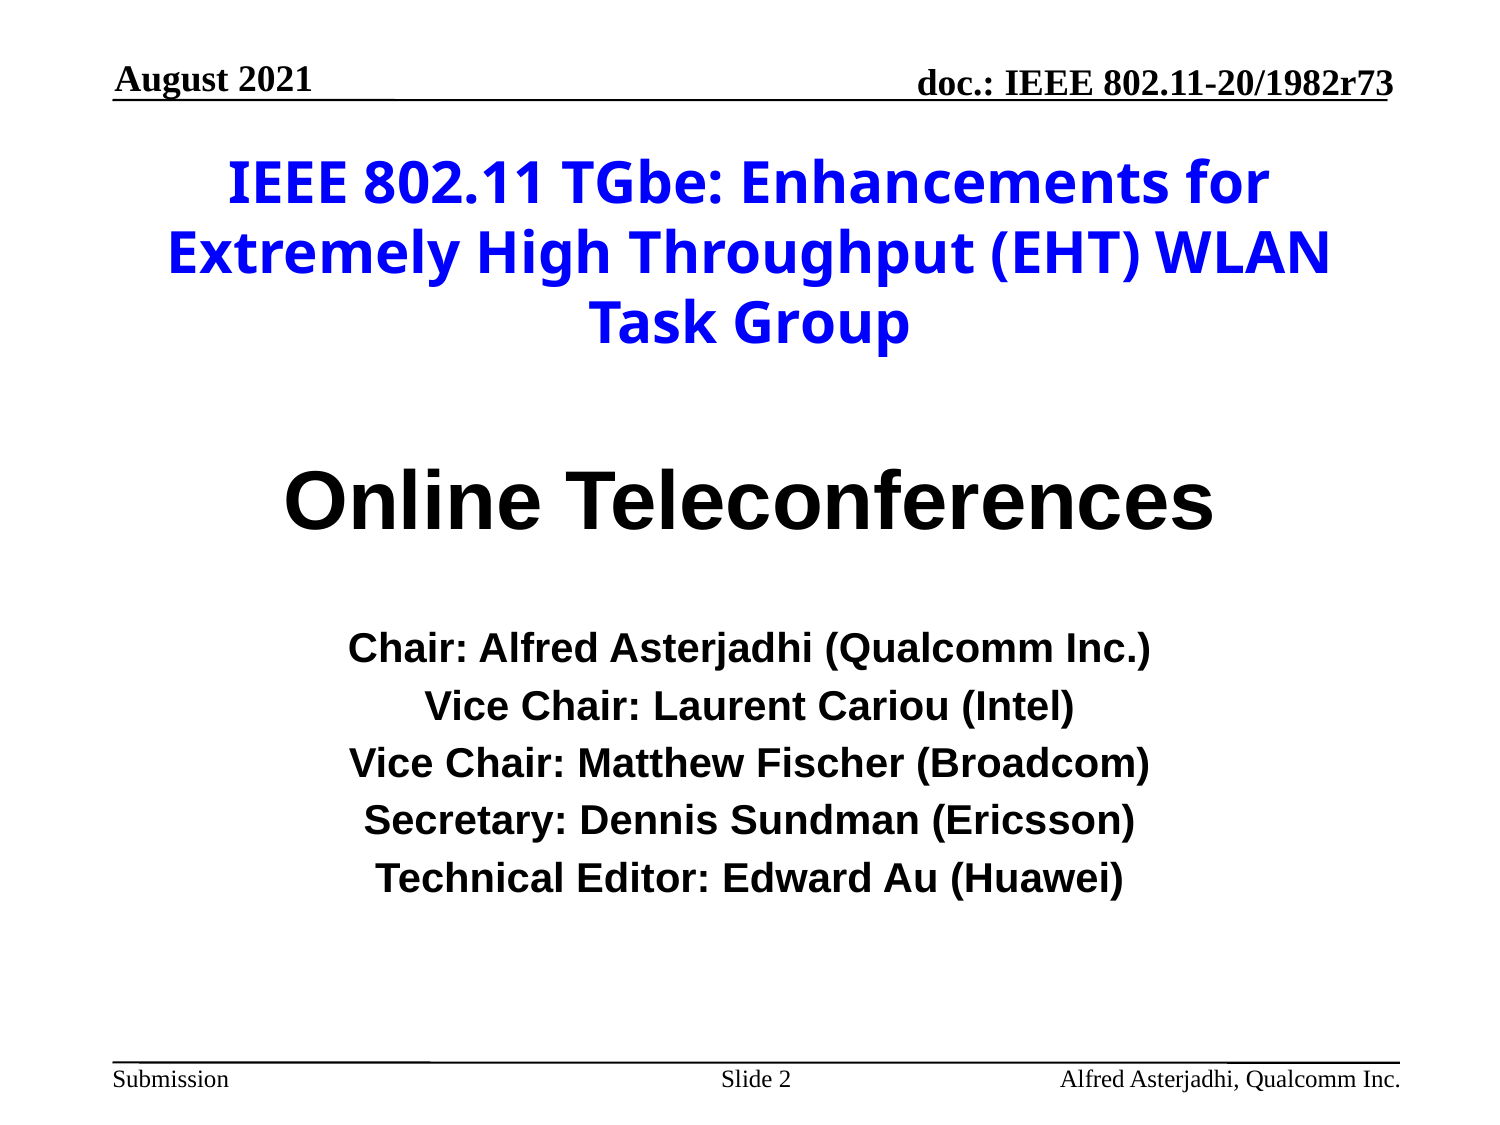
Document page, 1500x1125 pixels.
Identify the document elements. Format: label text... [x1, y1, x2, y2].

title IEEE 802.11 TGbe: Enhancements for Extremely High Throughput (EHT) WLAN Task Group [112, 112, 1388, 388]
list Online Teleconferences Chair: Alfred Asterjadhi (Qualcomm Inc.) Vice Chair: Laurent Cariou (Intel) Vice Chair: Matthew Fischer (Broadcom) Secretary: Dennis Sundman (Ericsson) Technical Editor: Edward Au (Huawei) [112, 449, 1388, 1063]
slide_number Slide 2 [712, 1061, 800, 1123]
footer Alfred Asterjadhi, Qualcomm Inc. [878, 1061, 1402, 1093]
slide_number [114, 54, 493, 100]
